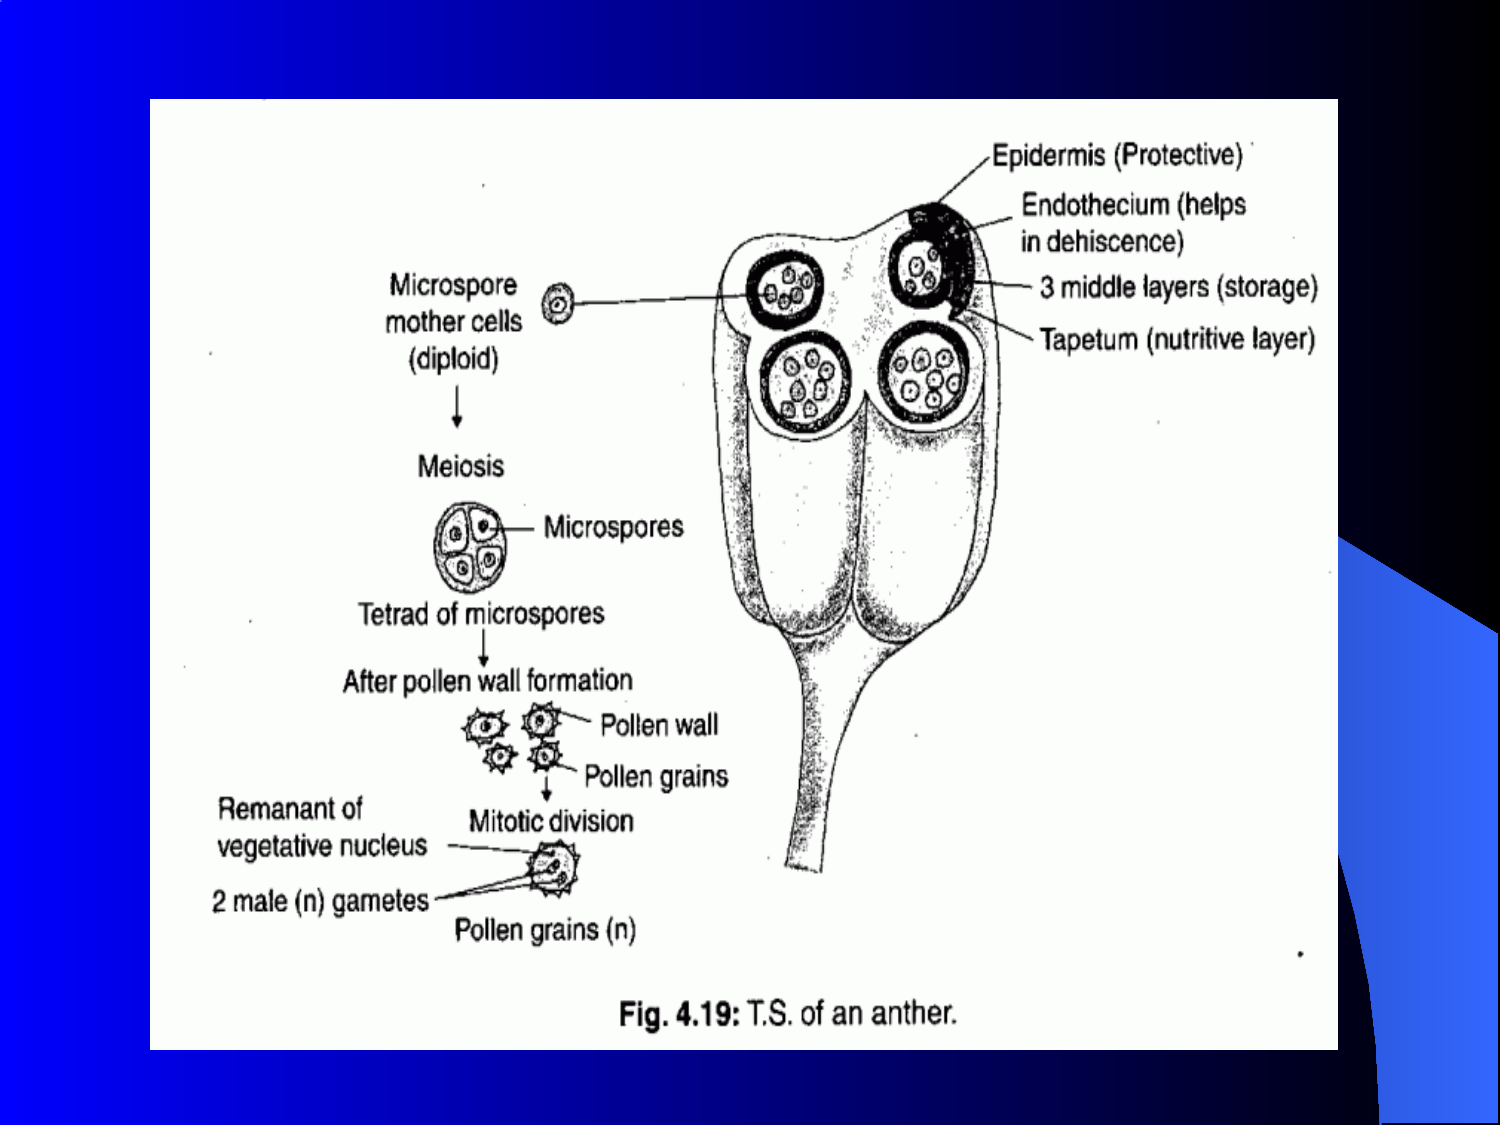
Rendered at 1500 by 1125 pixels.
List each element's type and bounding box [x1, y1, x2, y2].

picture [149, 99, 1338, 1051]
